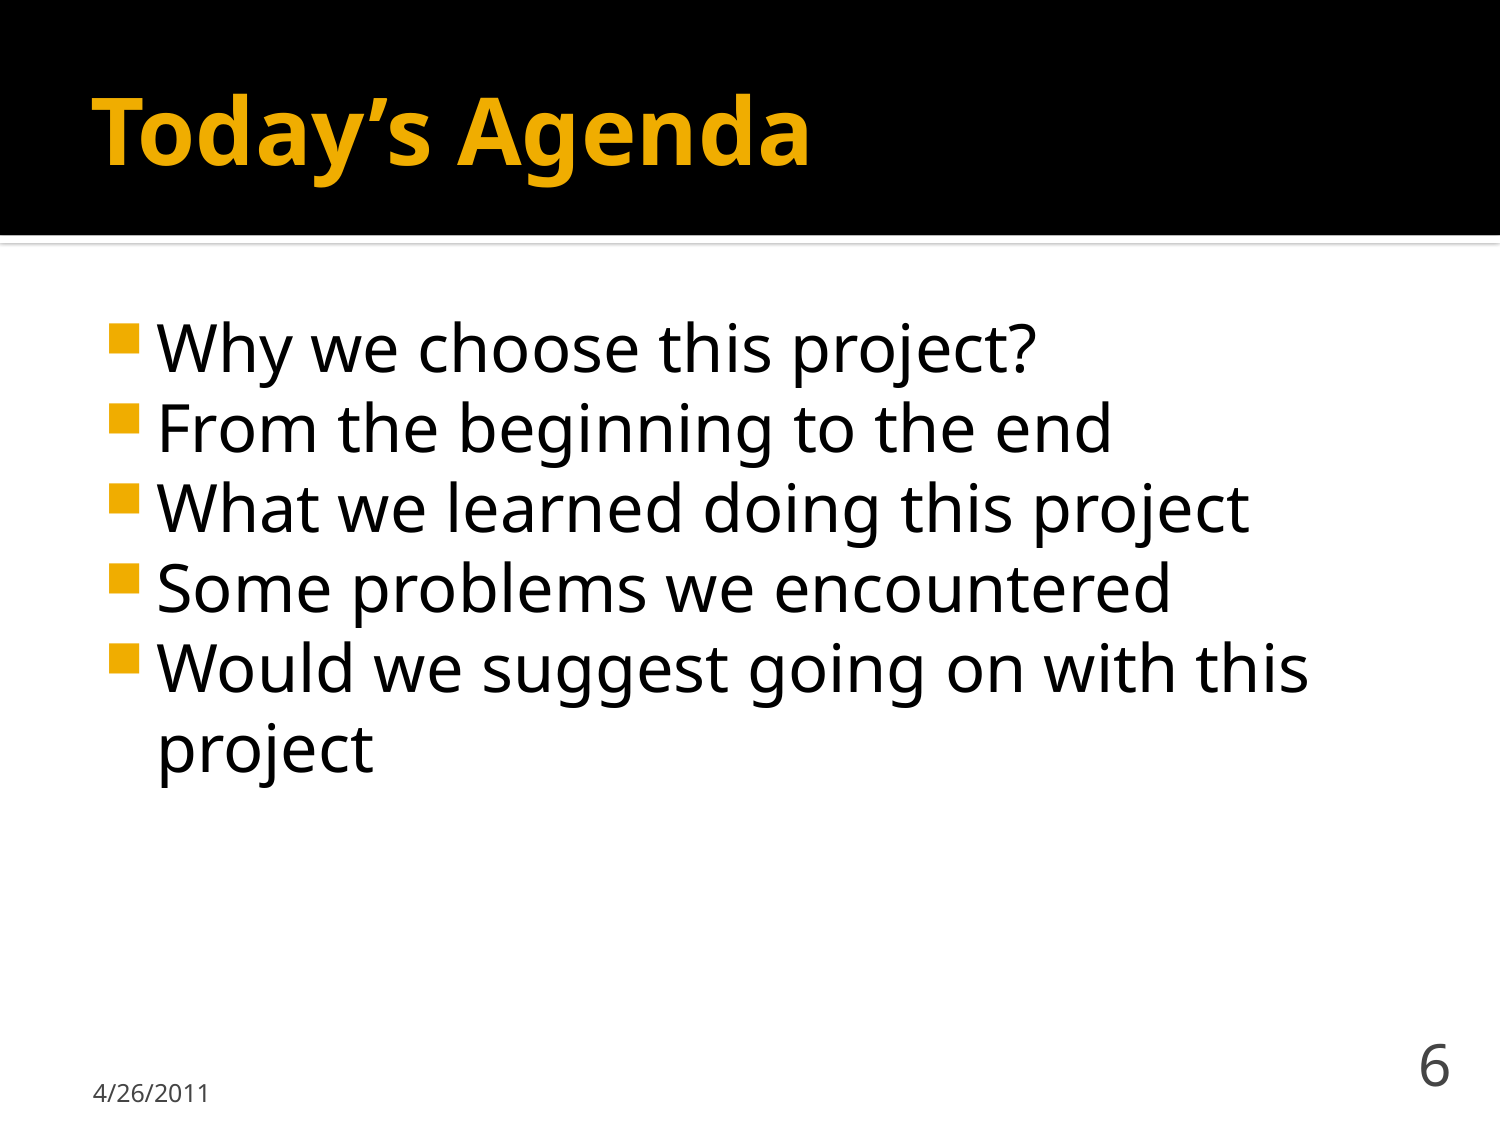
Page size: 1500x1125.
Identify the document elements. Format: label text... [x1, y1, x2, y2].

slide_number 6 [1345, 1062, 1467, 1108]
title Today’s Agenda [75, 25, 1425, 231]
list Why we choose this project? From the beginning to the end What we learned doing this project Some problems we encountered Would we suggest going on with this project [75, 291, 1425, 1050]
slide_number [75, 1062, 425, 1108]
